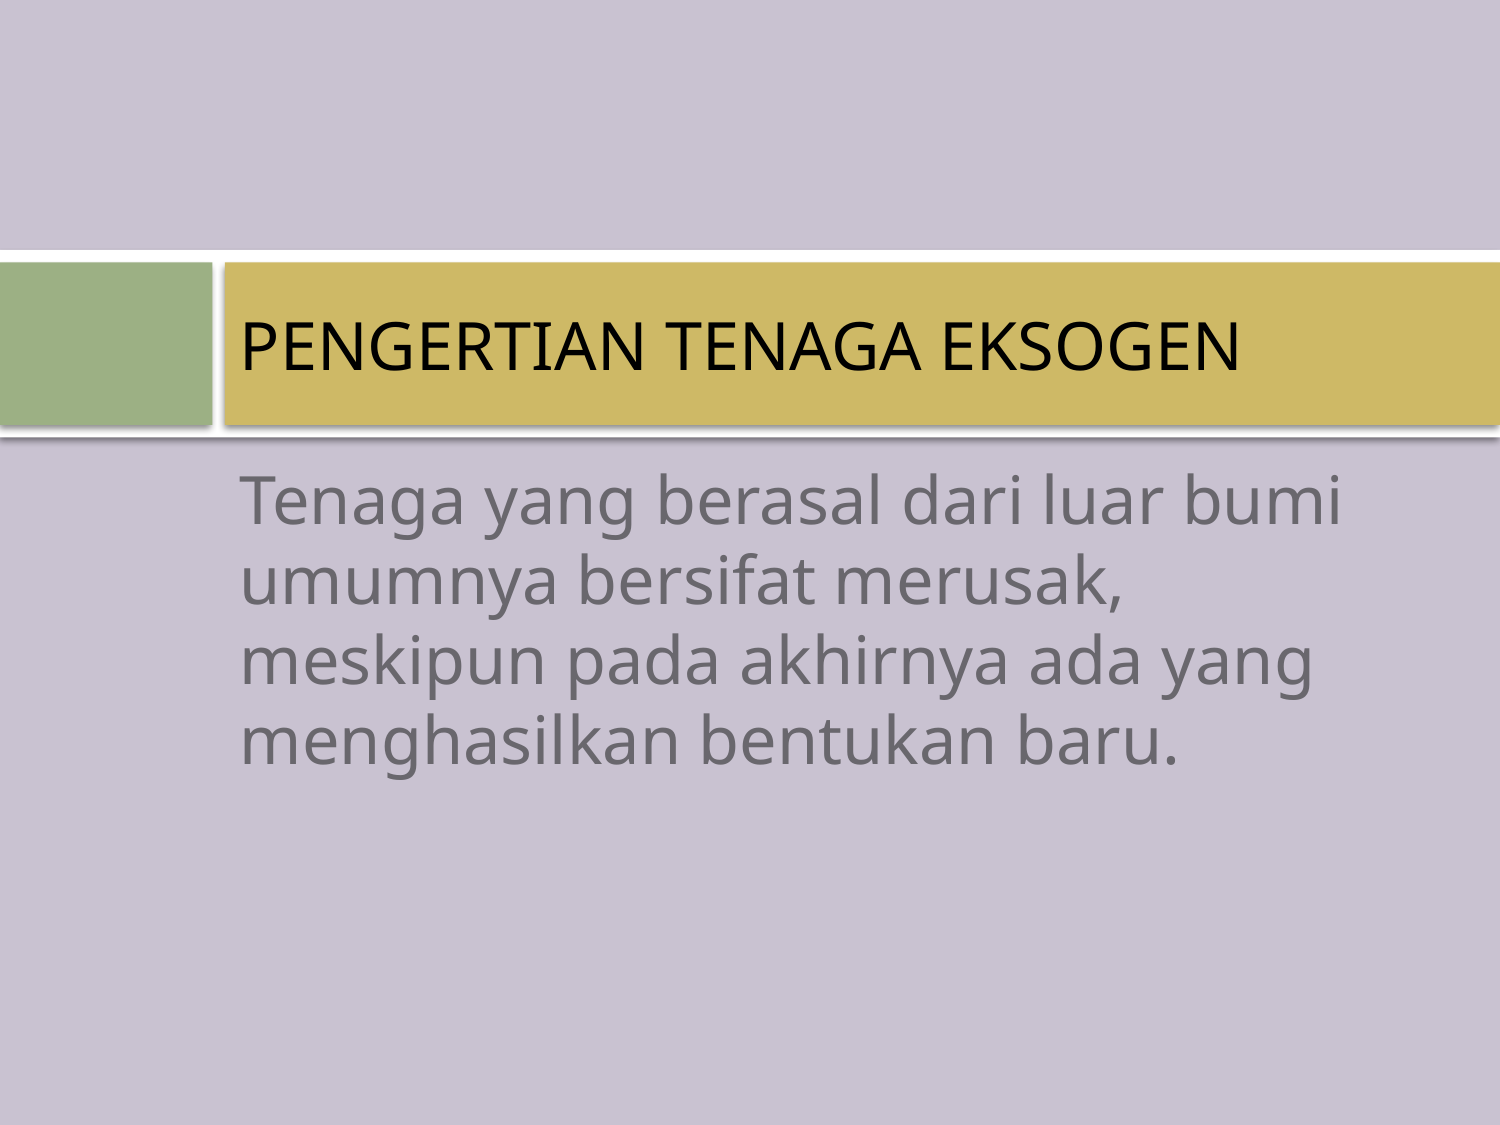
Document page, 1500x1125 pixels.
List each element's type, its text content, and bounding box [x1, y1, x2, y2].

title PENGERTIAN TENAGA EKSOGEN [225, 262, 1475, 425]
list Tenaga yang berasal dari luar bumi umumnya bersifat merusak, meskipun pada akhirnya ada yang menghasilkan bentukan baru. [225, 450, 1465, 1079]
